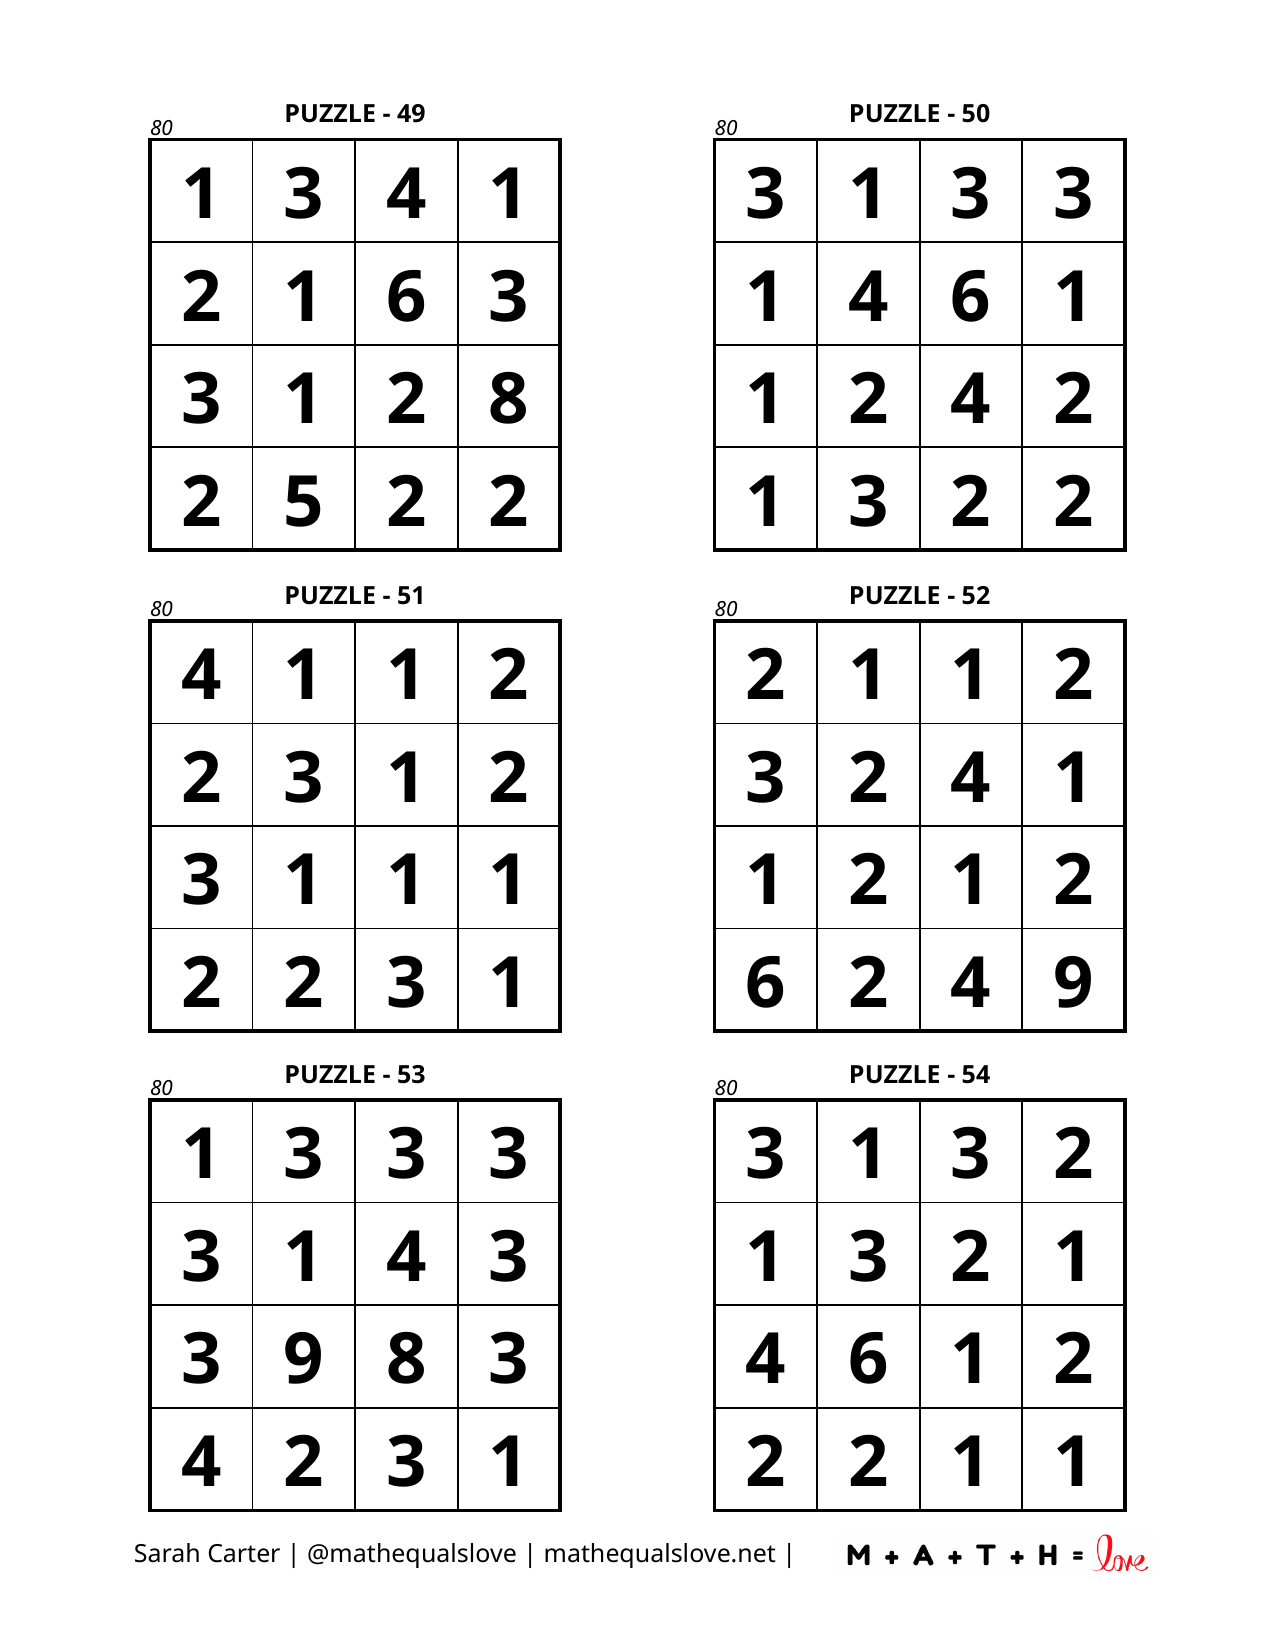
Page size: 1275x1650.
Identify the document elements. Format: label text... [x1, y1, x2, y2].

table_cell 8 [356, 1306, 457, 1407]
table_cell 2 [152, 929, 252, 1029]
table_cell 4 [921, 929, 1021, 1029]
table_header 1 [921, 623, 1021, 723]
table_cell 3 [152, 1306, 252, 1407]
table_header 2 [1023, 1102, 1123, 1202]
text_box 80 [714, 595, 923, 621]
table_header 3 [253, 141, 354, 241]
table_cell 1 [1023, 243, 1123, 344]
table_header 1 [152, 141, 252, 241]
table_cell 1 [1023, 724, 1123, 825]
table_cell 1 [716, 243, 816, 344]
table_header 2 [716, 623, 816, 723]
table_cell 4 [921, 724, 1021, 825]
table_header 3 [356, 1102, 457, 1202]
table_header 3 [921, 1102, 1021, 1202]
table_cell 3 [253, 724, 354, 825]
text_box PUZZLE - 50 [714, 97, 1125, 128]
table_cell 2 [152, 724, 252, 825]
table_cell 1 [716, 448, 816, 548]
table_cell 2 [921, 1203, 1021, 1304]
table_cell 3 [818, 448, 919, 548]
table_cell 1 [253, 1203, 354, 1304]
table_header 4 [356, 141, 457, 241]
text_box PUZZLE - 54 [714, 1058, 1125, 1089]
table_header 1 [152, 1102, 252, 1202]
table_cell 6 [716, 929, 816, 1029]
table_cell 1 [459, 1409, 558, 1509]
table_cell 3 [459, 1306, 558, 1407]
table_cell 2 [1023, 1306, 1123, 1407]
table_cell 2 [253, 929, 354, 1029]
table_header 3 [1023, 141, 1123, 241]
table_cell 4 [921, 346, 1021, 446]
table_cell 2 [921, 448, 1021, 548]
text_box 80 [714, 114, 923, 140]
table_cell 1 [356, 724, 457, 825]
table_header 3 [921, 141, 1021, 241]
table_cell 1 [921, 1409, 1021, 1509]
table_header 2 [459, 623, 558, 723]
table_cell 3 [356, 1409, 457, 1509]
table_cell 1 [921, 827, 1021, 928]
table_cell 2 [152, 243, 252, 344]
text_box PUZZLE - 51 [149, 579, 561, 610]
table_cell 2 [459, 724, 558, 825]
table_cell 1 [921, 1306, 1021, 1407]
table_cell 3 [716, 724, 816, 825]
table_cell 2 [152, 448, 252, 548]
table_cell 2 [818, 827, 919, 928]
table_cell 2 [1023, 827, 1123, 928]
table_header 3 [716, 141, 816, 241]
table_cell 4 [716, 1306, 816, 1407]
text_box 80 [714, 1074, 923, 1100]
table_cell 1 [716, 1203, 816, 1304]
table_header 3 [459, 1102, 558, 1202]
table_cell 2 [818, 1409, 919, 1509]
table_cell 2 [356, 346, 457, 446]
table_cell 4 [818, 243, 919, 344]
table_cell 1 [356, 827, 457, 928]
text_box 80 [149, 595, 359, 621]
table_cell 6 [356, 243, 457, 344]
table_header 3 [253, 1102, 354, 1202]
table_cell 1 [1023, 1409, 1123, 1509]
table_cell 1 [253, 243, 354, 344]
text_box PUZZLE - 49 [149, 97, 561, 128]
table_cell 1 [253, 346, 354, 446]
table_cell 3 [818, 1203, 919, 1304]
text_box PUZZLE - 53 [149, 1058, 561, 1089]
table_cell 2 [818, 346, 919, 446]
table_cell 6 [818, 1306, 919, 1407]
text_box PUZZLE - 52 [714, 579, 1125, 610]
table_cell 1 [1023, 1203, 1123, 1304]
table_cell 6 [921, 243, 1021, 344]
table_cell 3 [356, 929, 457, 1029]
table_cell 5 [253, 448, 354, 548]
table_cell 1 [459, 929, 558, 1029]
table_cell 8 [459, 346, 558, 446]
table_cell 3 [152, 1203, 252, 1304]
table_cell 2 [459, 448, 558, 548]
table_cell 1 [459, 827, 558, 928]
table_cell 4 [152, 1409, 252, 1509]
table_cell 2 [818, 724, 919, 825]
table_cell 3 [152, 346, 252, 446]
table_header 3 [716, 1102, 816, 1202]
table_cell 4 [356, 1203, 457, 1304]
table_cell 1 [716, 827, 816, 928]
table_header 1 [253, 623, 354, 723]
table_header 4 [152, 623, 252, 723]
table_cell 3 [459, 243, 558, 344]
table_header 1 [818, 1102, 919, 1202]
table_header 1 [356, 623, 457, 723]
table_cell 2 [356, 448, 457, 548]
table_cell 2 [1023, 448, 1123, 548]
table_header 1 [818, 623, 919, 723]
table_cell 2 [716, 1409, 816, 1509]
table_header 2 [1023, 623, 1123, 723]
table_header 1 [459, 141, 558, 241]
text_box 80 [149, 1074, 359, 1100]
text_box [118, 1529, 1199, 1576]
table_cell 2 [818, 929, 919, 1029]
table_cell 3 [459, 1203, 558, 1304]
table_cell 3 [152, 827, 252, 928]
table_cell 2 [1023, 346, 1123, 446]
table_cell 2 [253, 1409, 354, 1509]
table_cell 1 [253, 827, 354, 928]
table_cell 1 [716, 346, 816, 446]
table_cell 9 [253, 1306, 354, 1407]
table_header 1 [818, 141, 919, 241]
table_cell 9 [1023, 929, 1123, 1029]
text_box 80 [149, 114, 359, 140]
